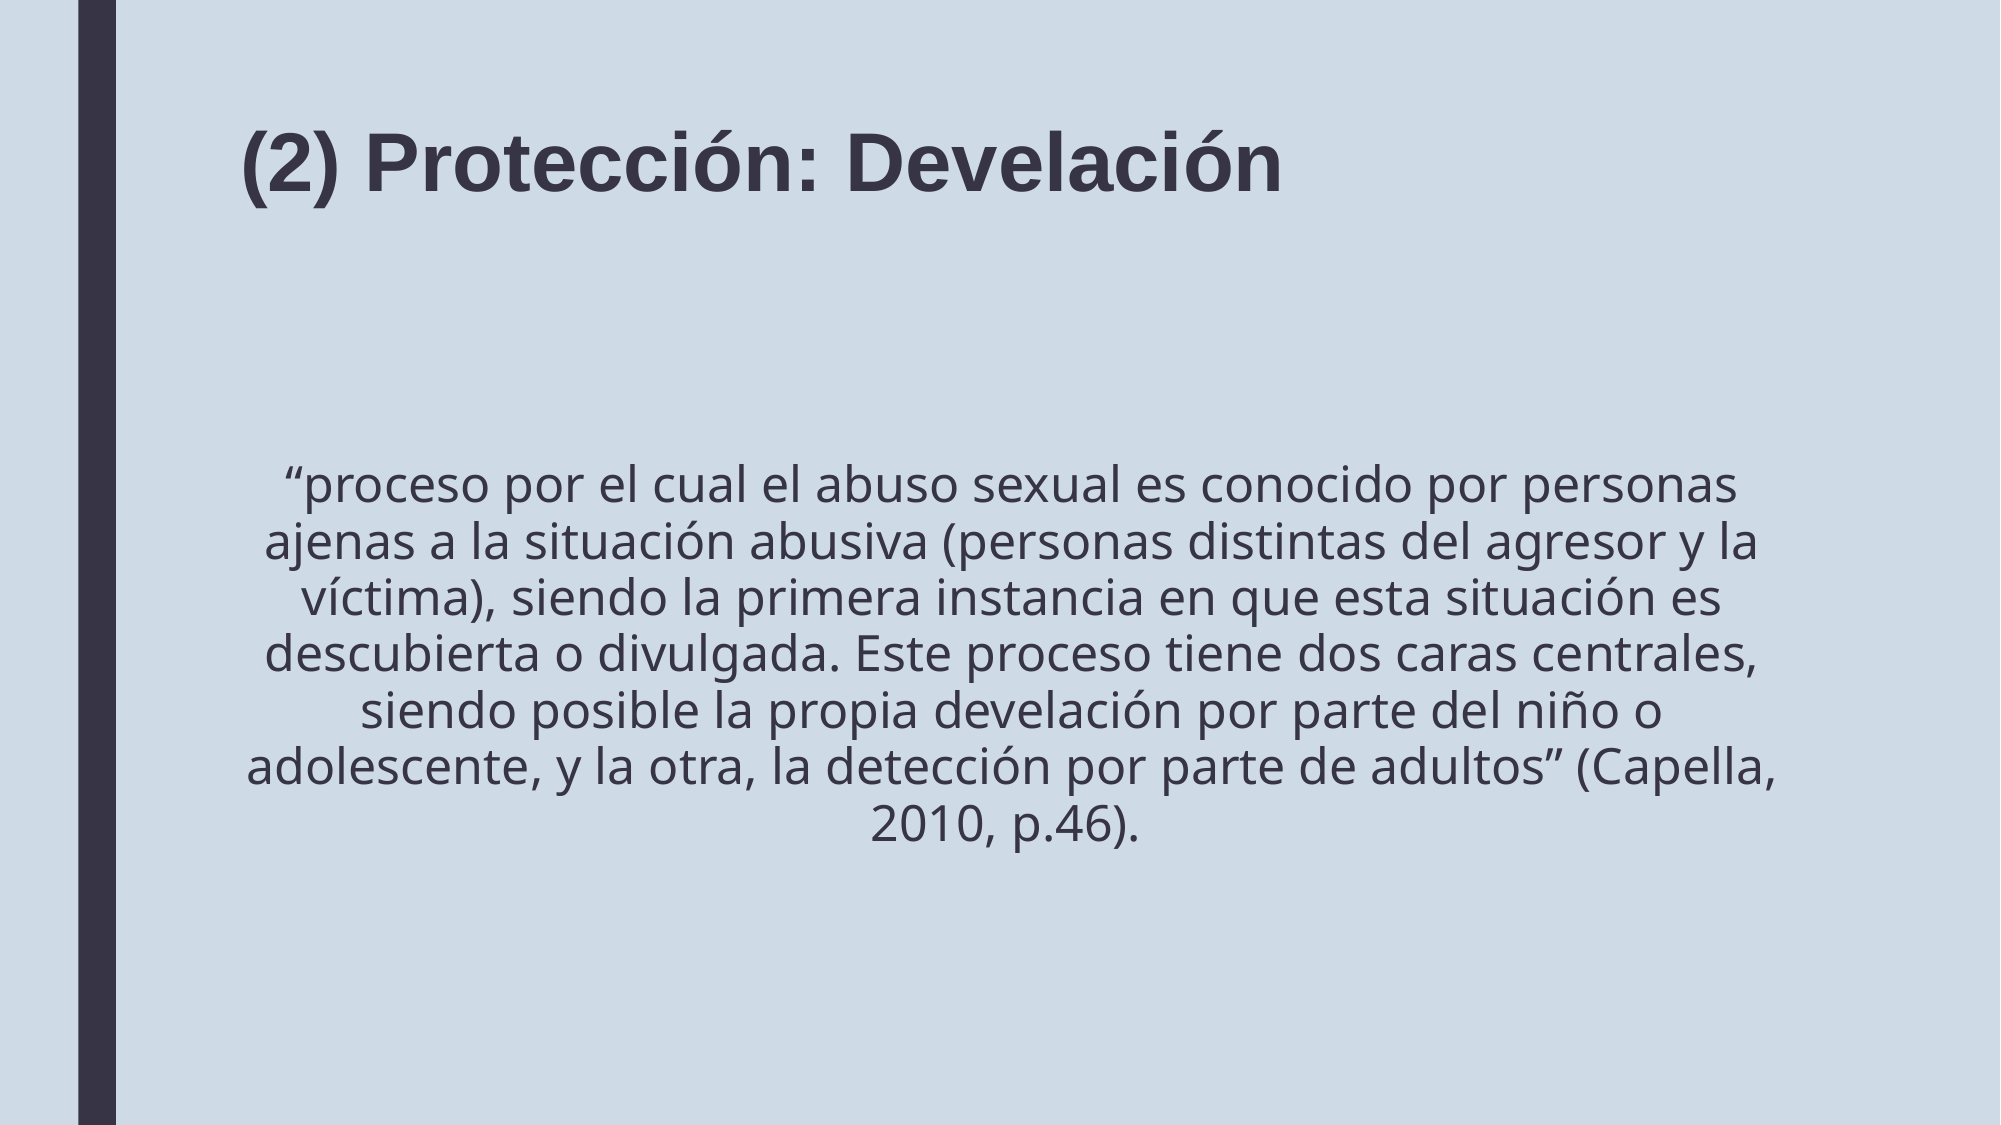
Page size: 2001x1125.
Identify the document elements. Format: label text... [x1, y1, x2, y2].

list “proceso por el cual el abuso sexual es conocido por personas ajenas a la situación abusiva (personas distintas del agresor y la víctima), siendo la primera instancia en que esta situación es descubierta o divulgada. Este proceso tiene dos caras centrales, siendo posible la propia develación por parte del niño o adolescente, y la otra, la detección por parte de adultos” (Capella, 2010, p.46). [225, 375, 1800, 963]
title (2) Protección: Develación [225, 112, 1800, 357]
